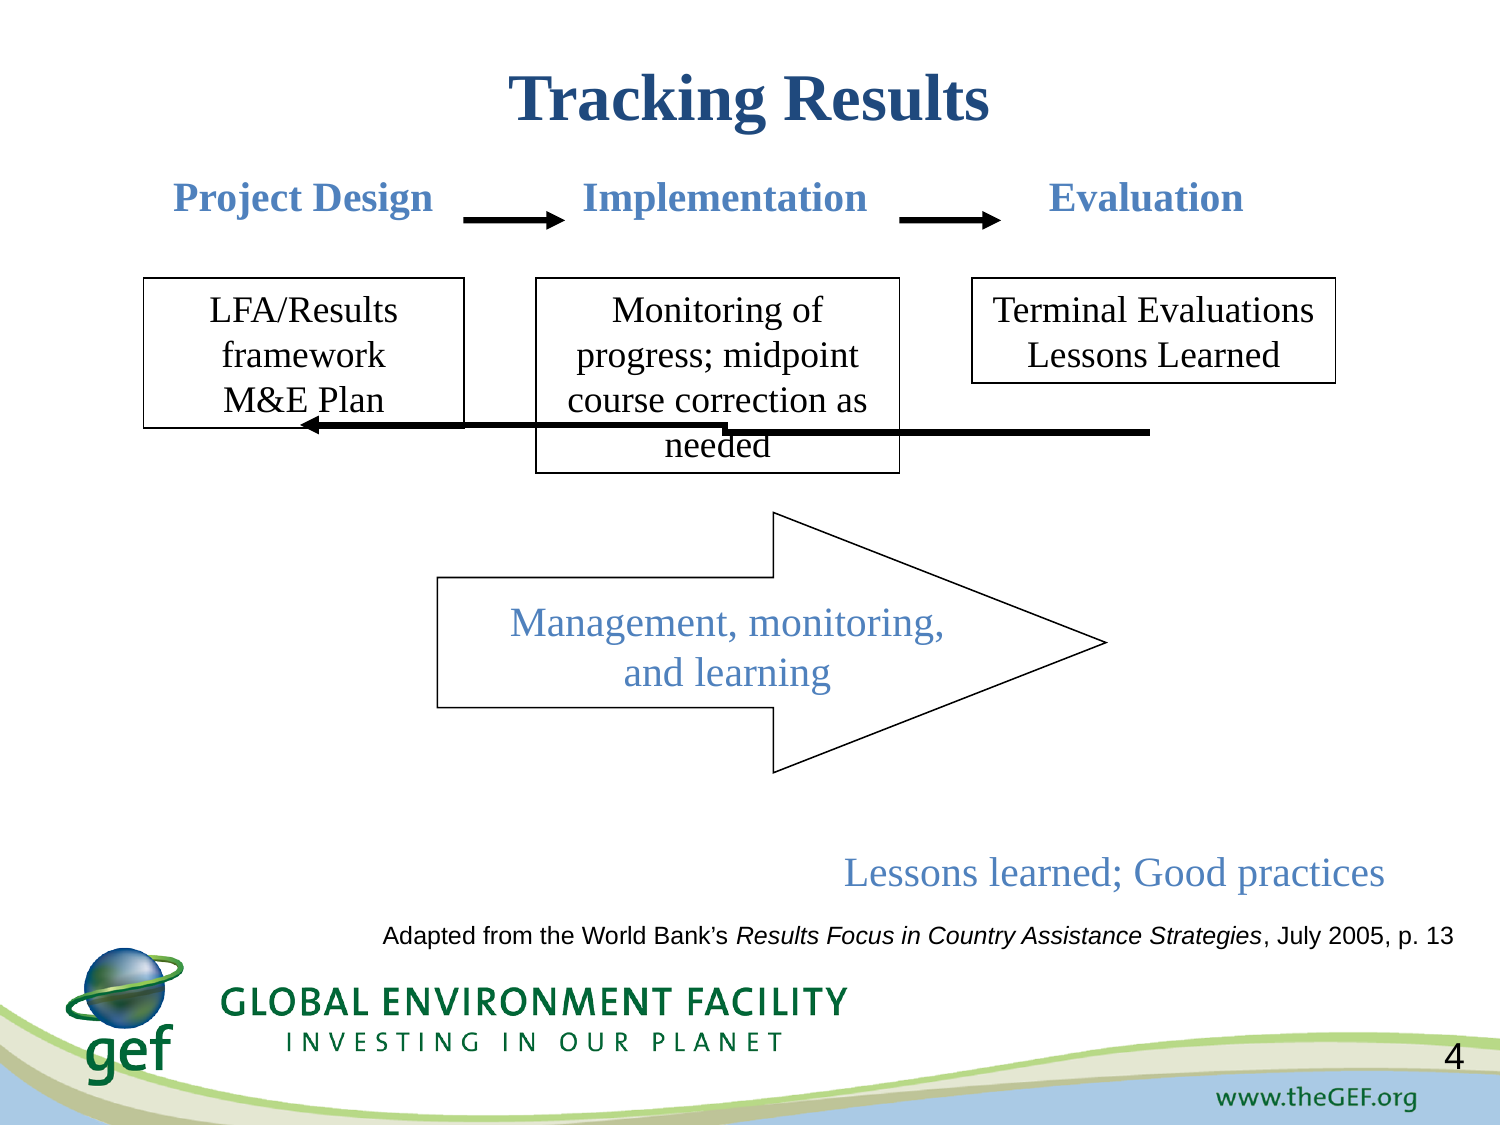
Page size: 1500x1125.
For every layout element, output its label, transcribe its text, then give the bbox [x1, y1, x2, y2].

text_box Implementation [734, 162, 929, 228]
text_box [899, 214, 1002, 227]
text_box Monitoring of progress; midpoint course correction as needed [536, 428, 715, 473]
text_box Monitoring of progress; midpoint course correction as needed [734, 436, 900, 473]
text_box Implementation [521, 162, 715, 228]
text_box Terminal Evaluations Lessons Learned [972, 278, 1336, 383]
text_box Evaluation [943, 162, 1350, 228]
text_box [463, 214, 566, 227]
text_box Lessons learned; Good practices [828, 837, 1401, 903]
text_box [437, 577, 715, 708]
slide_number 4 [1417, 1012, 1500, 1095]
text_box Adapted from the World Bank’s Results Focus in Country Assistance Strategies, July 2005, p. 13 [360, 912, 1470, 958]
text_box Project Design [99, 162, 507, 228]
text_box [720, 3, 729, 854]
text_box Monitoring of progress; midpoint course correction as needed [536, 278, 715, 422]
text_box Management, monitoring, and learning [487, 587, 715, 703]
text_box LFA/Results framework M&E Plan [143, 278, 465, 428]
text_box [734, 703, 952, 773]
text_box Monitoring of progress; midpoint course correction as needed [734, 278, 900, 429]
title Tracking Results [74, 0, 1426, 188]
picture [0, 920, 1500, 1125]
text_box Management, monitoring, and learning [734, 587, 968, 703]
text_box [734, 512, 964, 587]
text_box [968, 588, 1107, 697]
